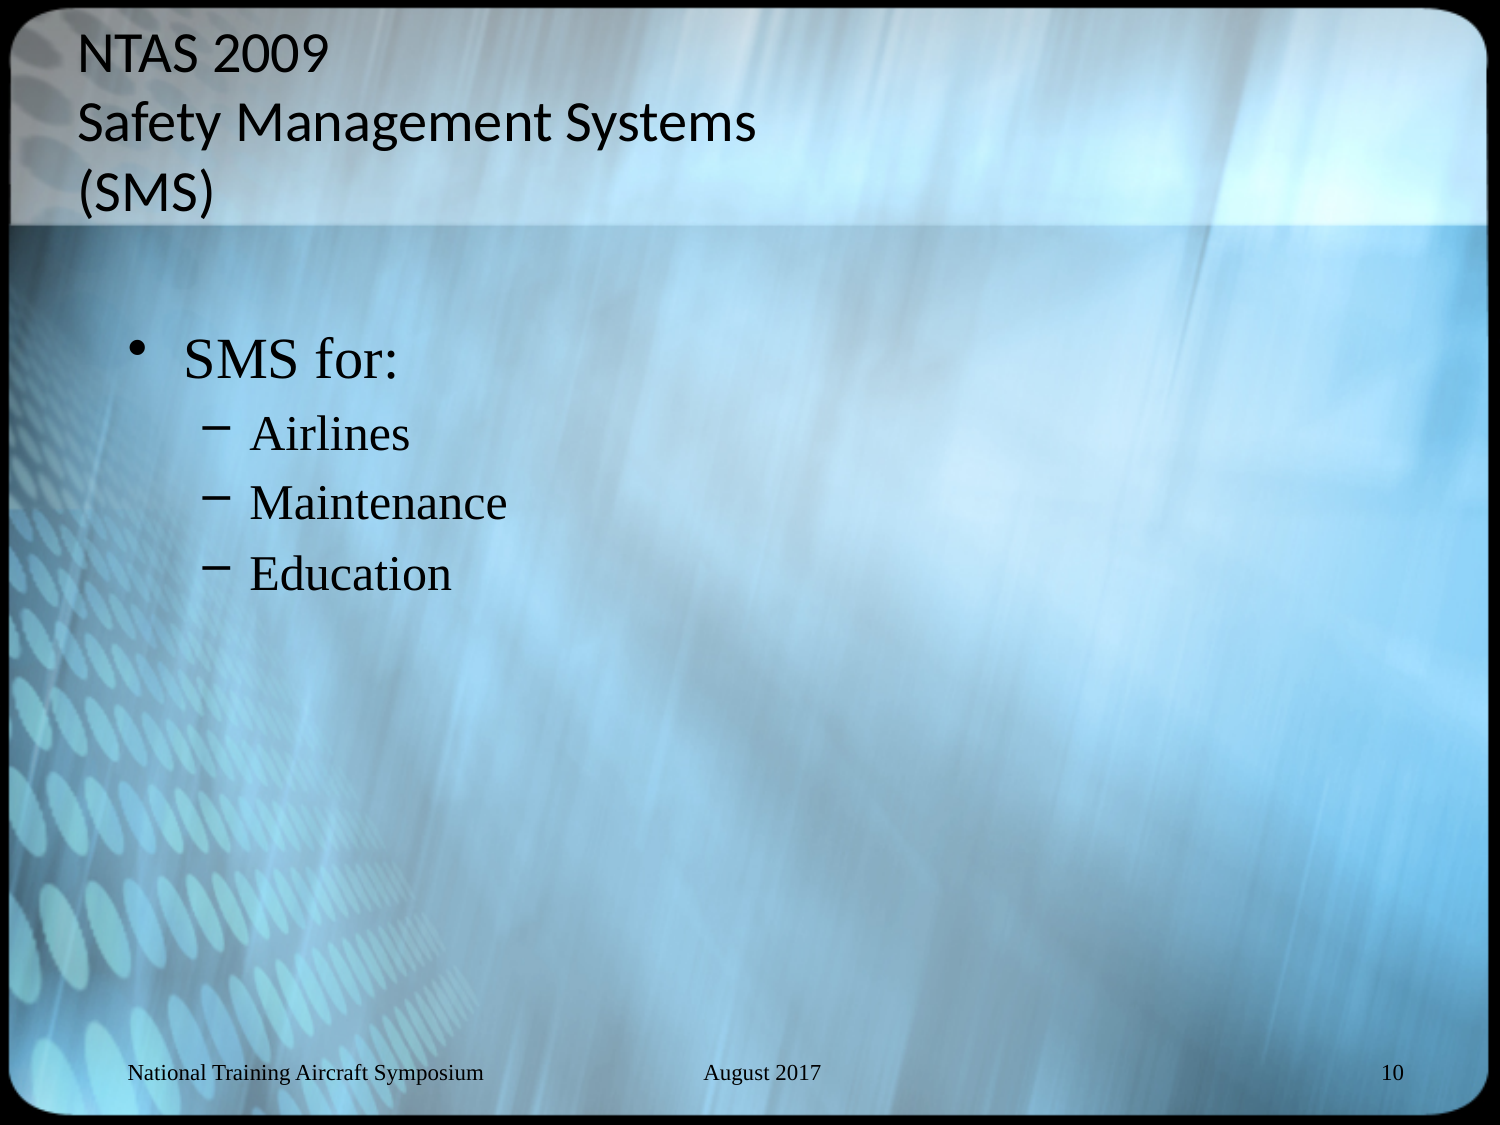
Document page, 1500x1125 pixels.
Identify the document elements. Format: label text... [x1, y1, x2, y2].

slide_number 10 [1074, 1049, 1426, 1101]
footer August 2017 [524, 1049, 1001, 1125]
list SMS for: Airlines Maintenance Education [112, 312, 1388, 988]
picture [0, 0, 1500, 1125]
slide_number National Training Aircraft Symposium [112, 1049, 524, 1101]
text_box NTAS 2009 Safety Management Systems (SMS) [62, 6, 813, 231]
